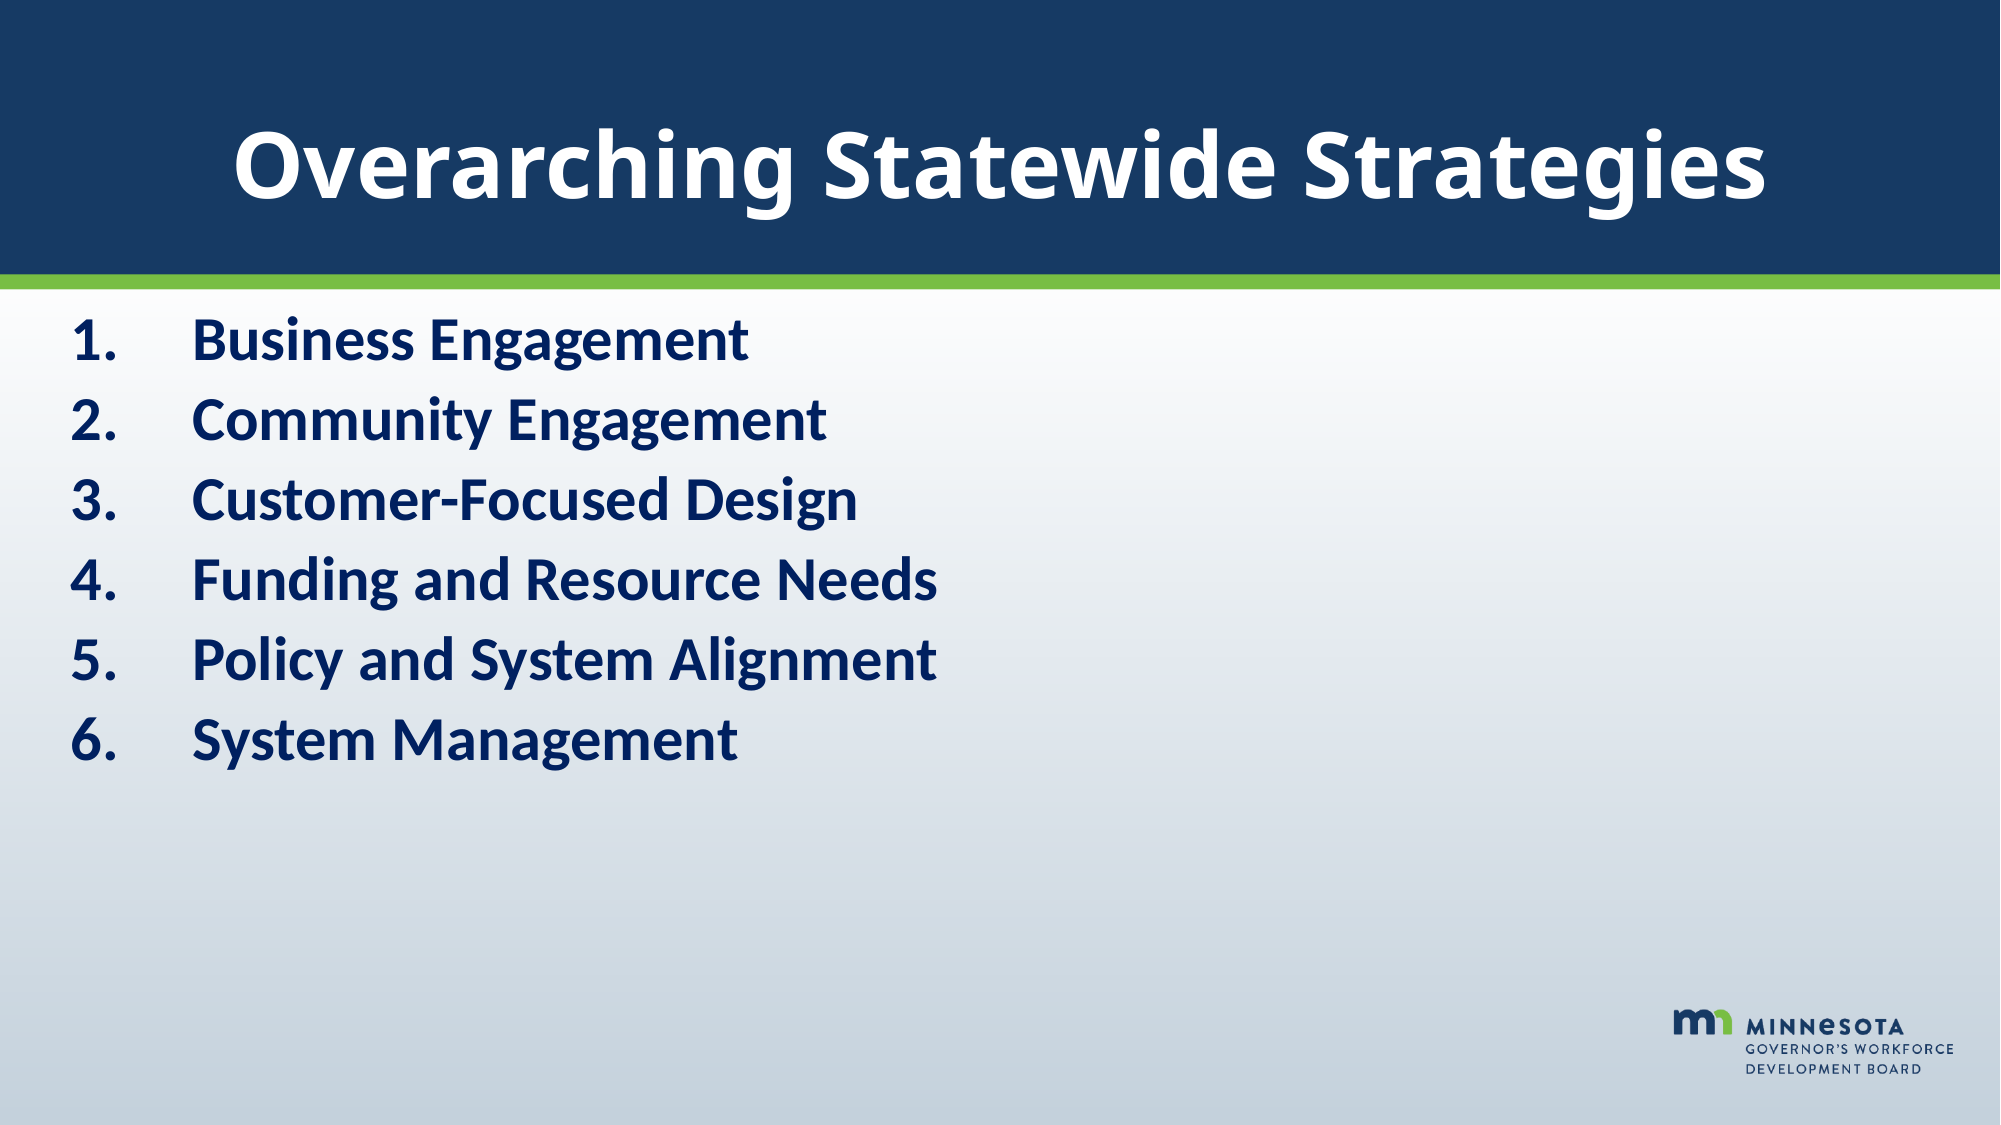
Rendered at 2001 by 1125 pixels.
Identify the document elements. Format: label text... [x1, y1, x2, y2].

title Overarching Statewide Strategies [137, 59, 1863, 278]
list Business Engagement Community Engagement Customer-Focused Design Funding and Resource Needs Policy and System Alignment System Management [40, 299, 1974, 1125]
picture [0, 0, 2000, 1125]
